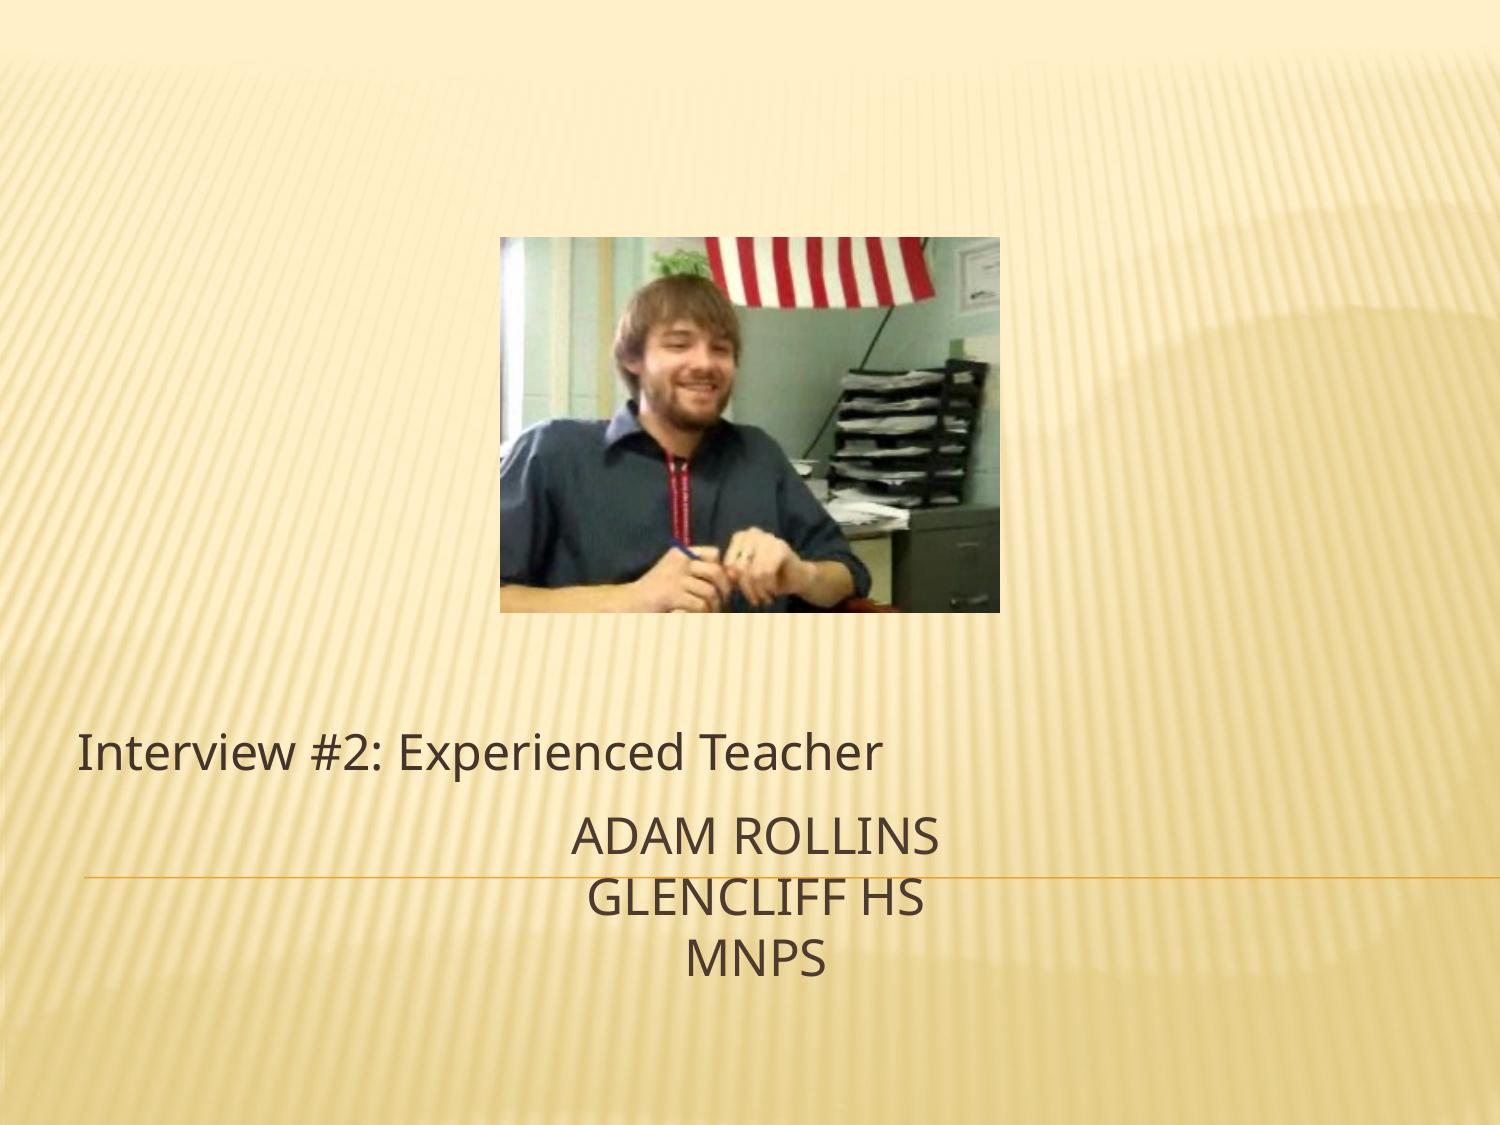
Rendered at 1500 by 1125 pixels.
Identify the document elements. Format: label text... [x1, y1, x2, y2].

title Adam Rollins Glencliff Hs MNPS [62, 796, 1450, 997]
subtitle Interview #2: Experienced Teacher [62, 637, 1450, 788]
picture [499, 237, 1001, 613]
